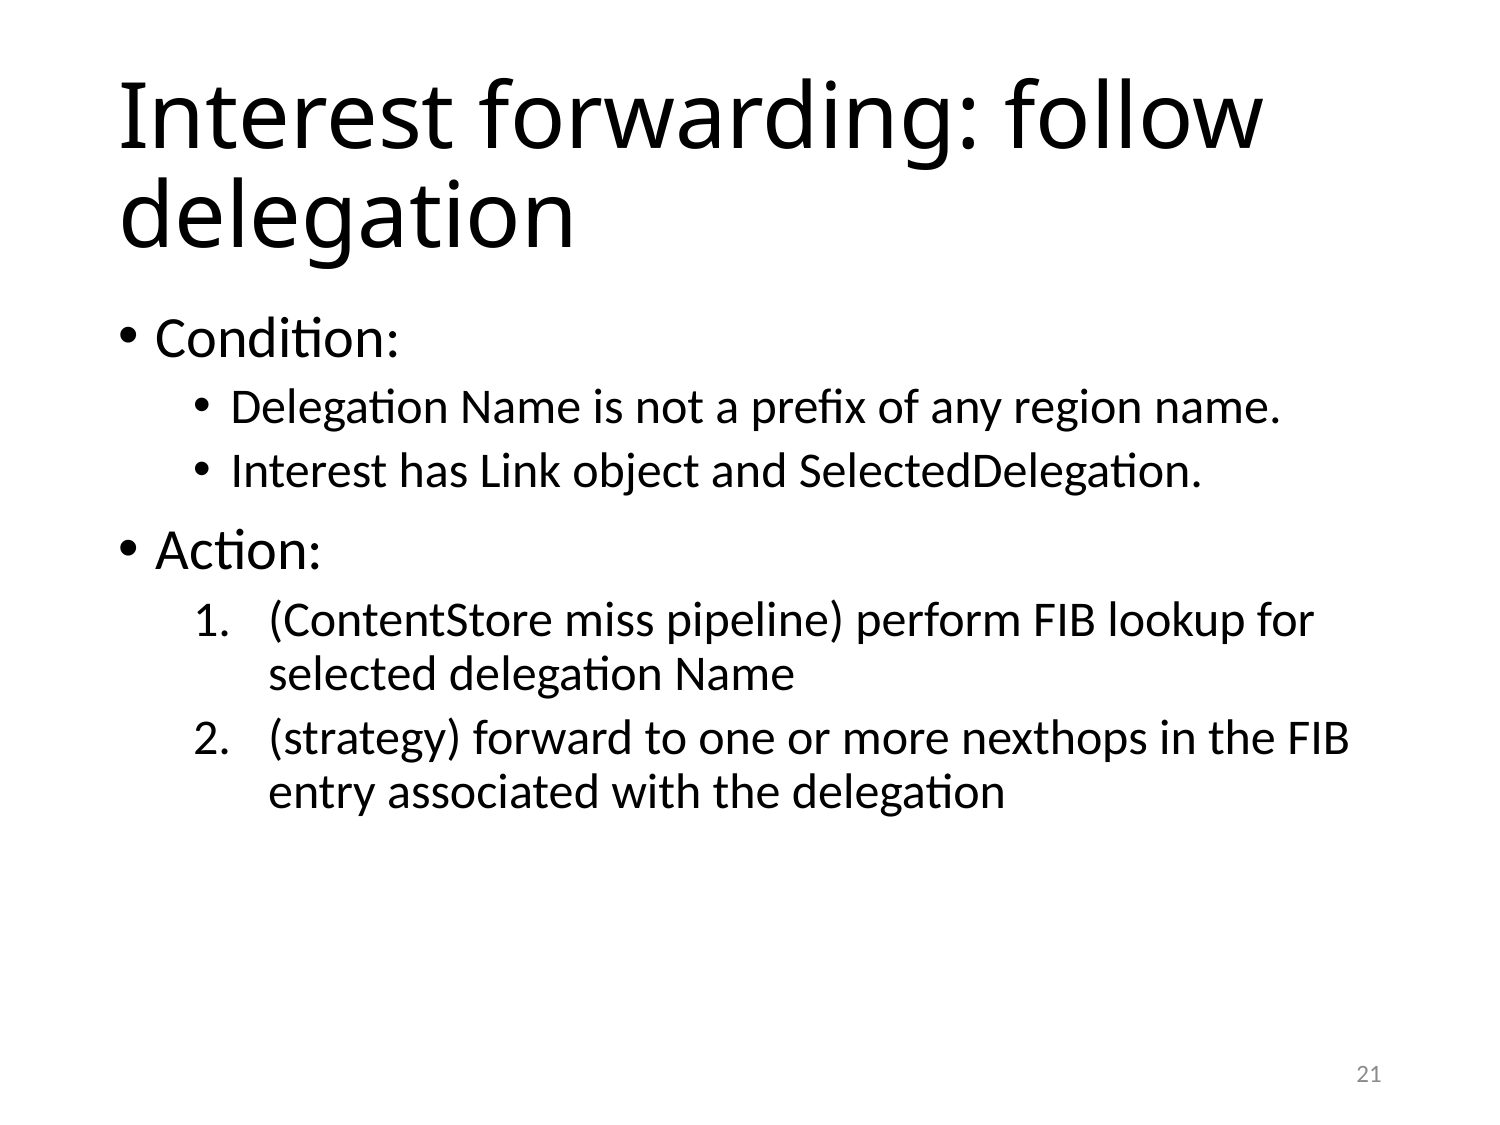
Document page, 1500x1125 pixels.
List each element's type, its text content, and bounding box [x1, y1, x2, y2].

list Condition: Delegation Name is not a prefix of any region name. Interest has Link object and SelectedDelegation. Action: (ContentStore miss pipeline) perform FIB lookup for selected delegation Name (strategy) forward to one or more nexthops in the FIB entry associated with the delegation [103, 299, 1397, 1014]
slide_number 21 [1059, 1042, 1397, 1103]
title Interest forwarding: follow delegation [103, 59, 1397, 278]
